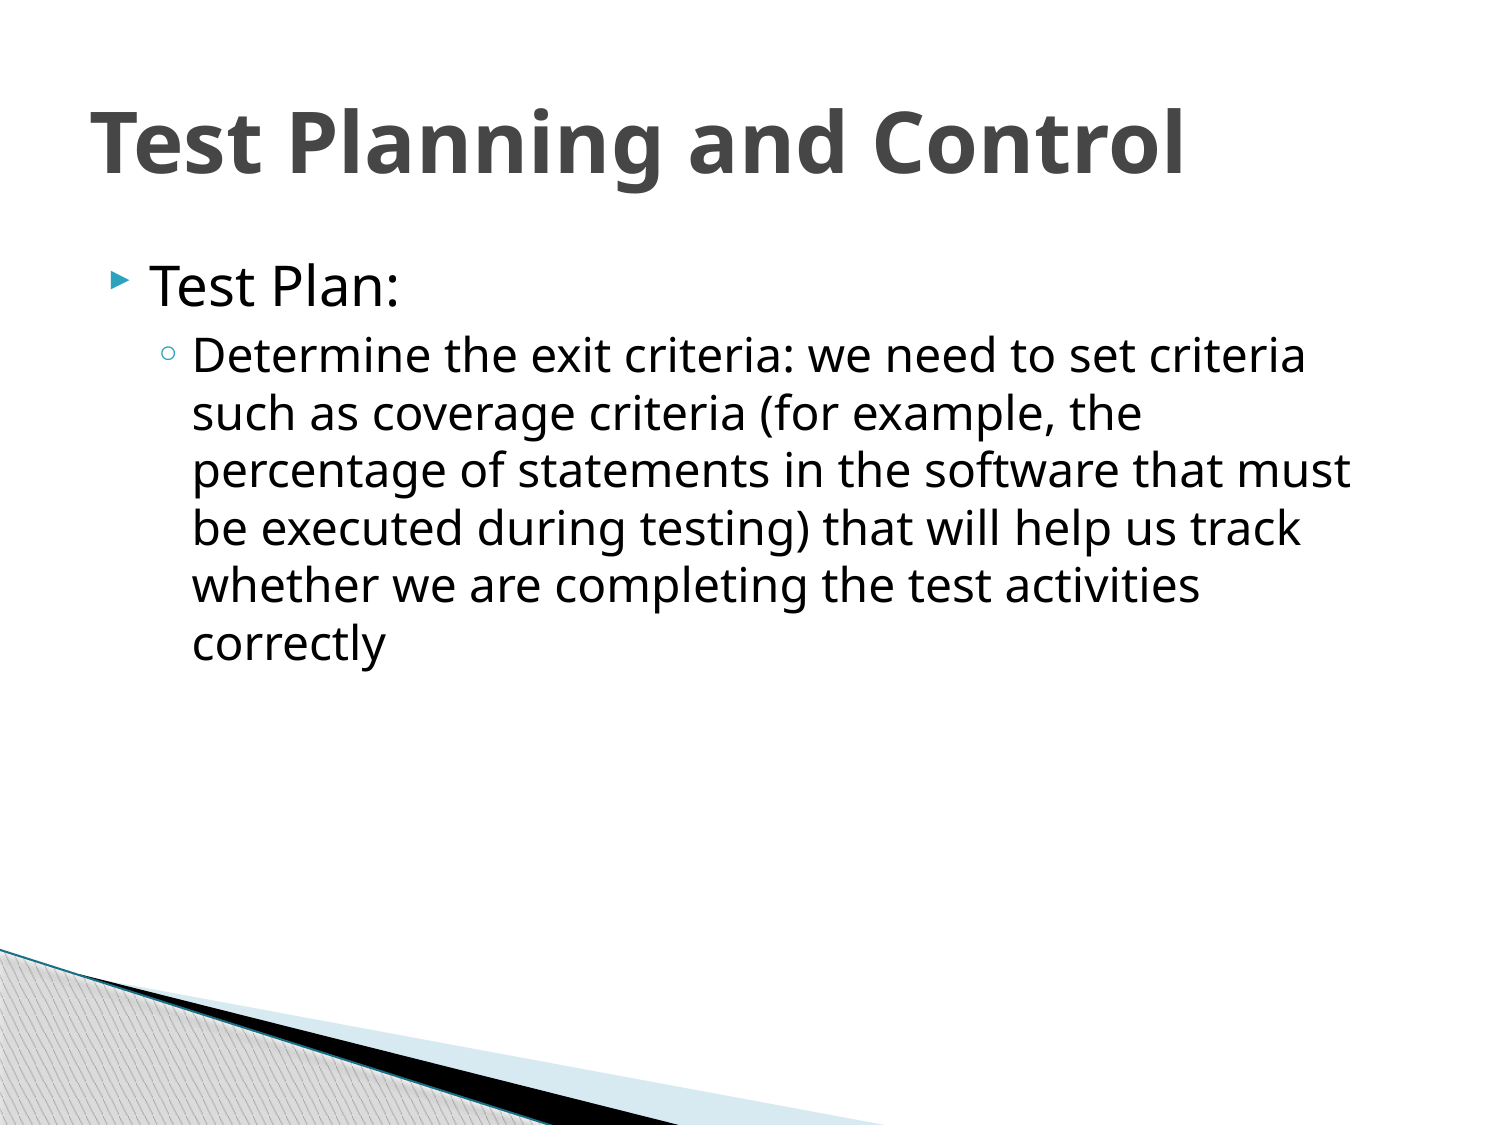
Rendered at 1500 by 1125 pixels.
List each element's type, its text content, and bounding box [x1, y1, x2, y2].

title Test Planning and Control [75, 45, 1425, 233]
list Test Plan: Determine the exit criteria: we need to set criteria such as coverage criteria (for example, the percentage of statements in the software that must be executed during testing) that will help us track whether we are completing the test activities correctly [75, 243, 1388, 1047]
